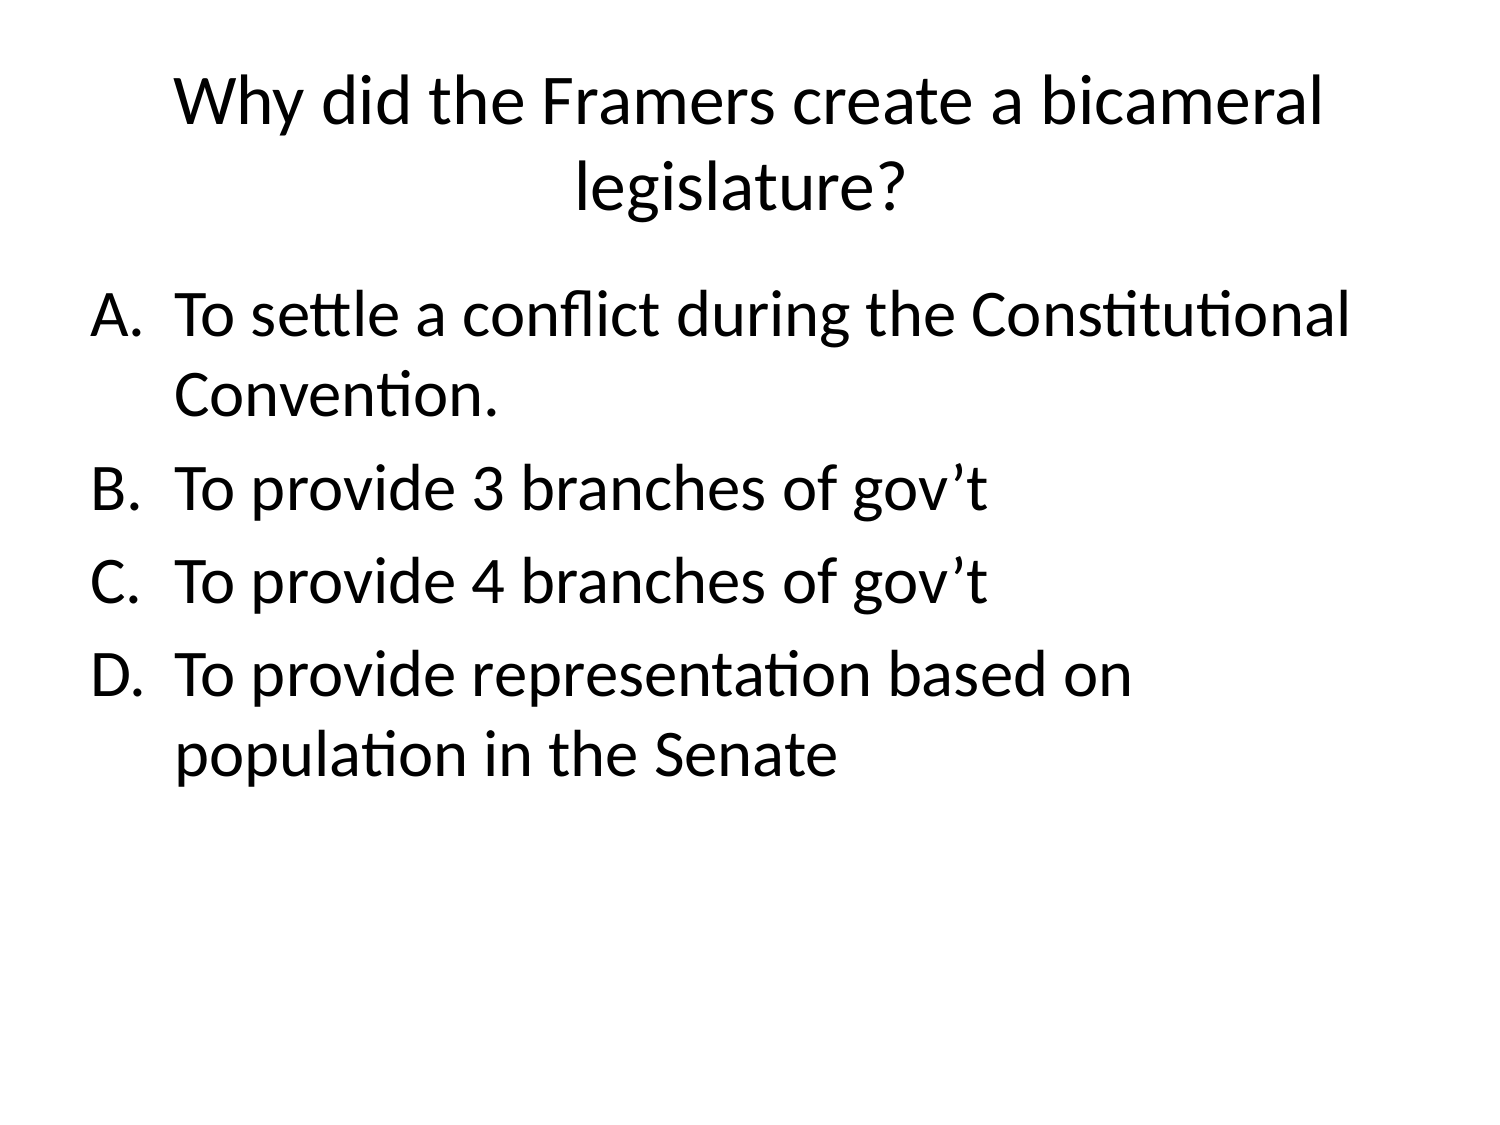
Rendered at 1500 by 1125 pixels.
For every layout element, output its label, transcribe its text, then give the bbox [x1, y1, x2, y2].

title Why did the Framers create a bicameral legislature? [0, 45, 1500, 233]
list To settle a conflict during the Constitutional Convention. To provide 3 branches of gov’t To provide 4 branches of gov’t To provide representation based on population in the Senate [75, 262, 1425, 1005]
